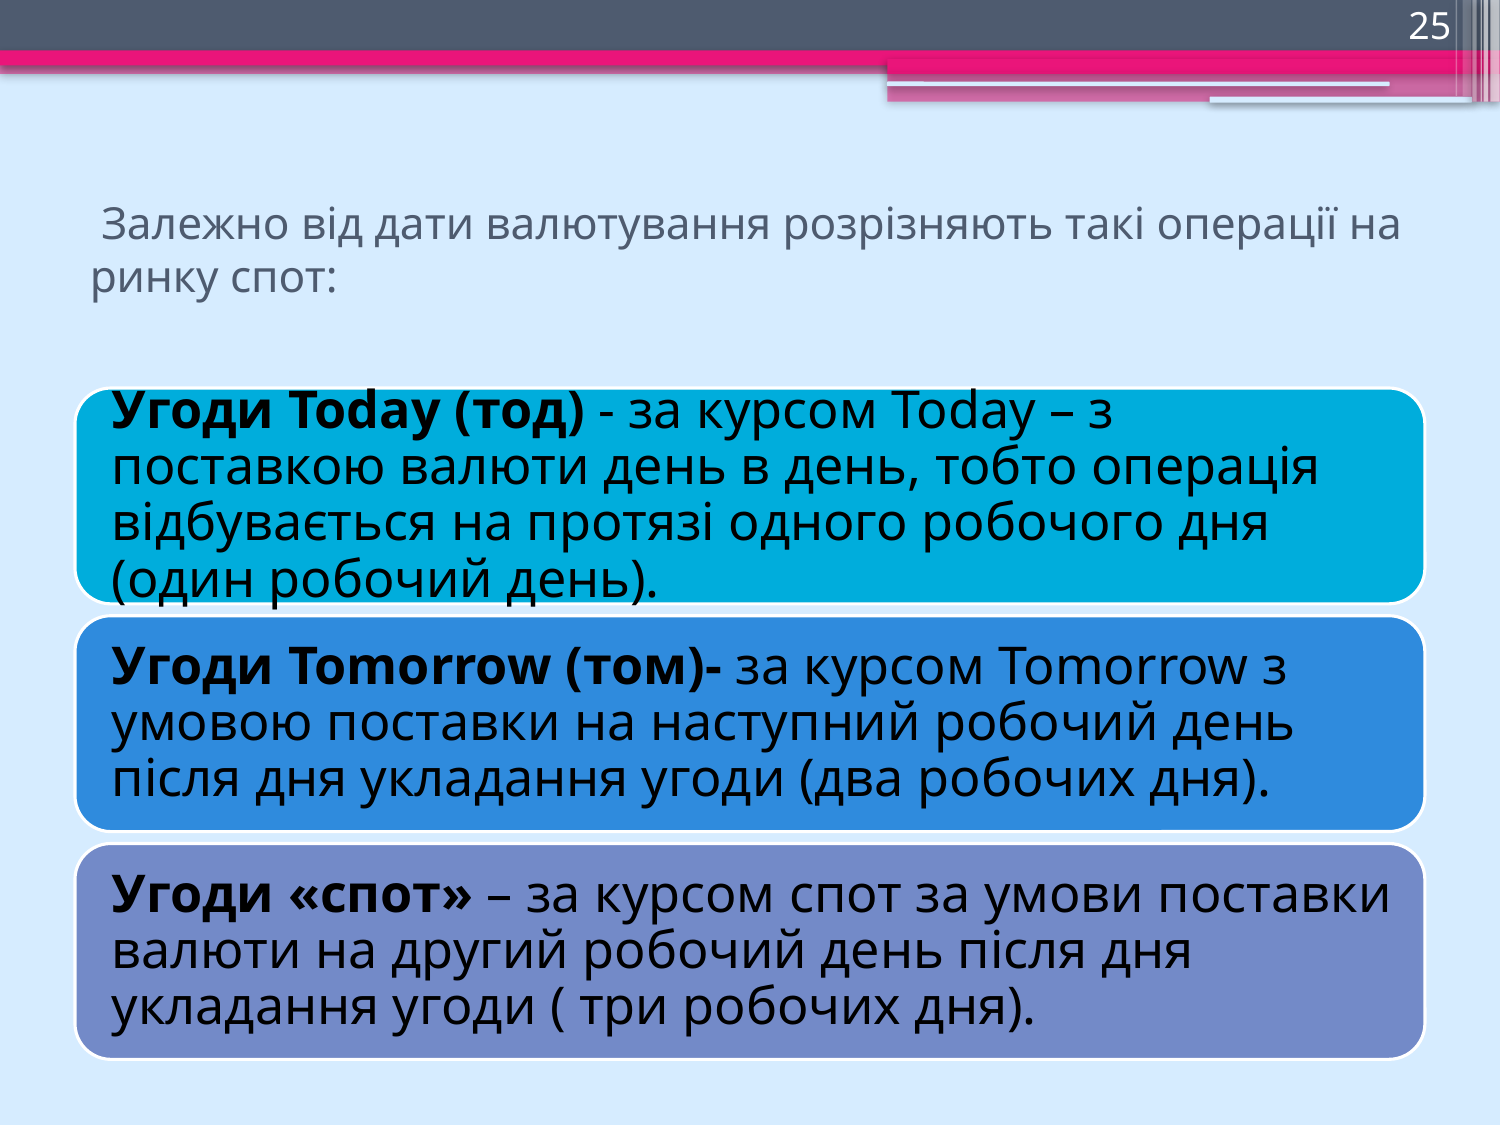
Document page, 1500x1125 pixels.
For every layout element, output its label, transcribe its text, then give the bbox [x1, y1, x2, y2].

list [74, 368, 1426, 1079]
slide_number 25 [1341, 0, 1466, 61]
title Залежно від дати валютування розрізняють такі операції на ринку спот: [75, 187, 1425, 363]
